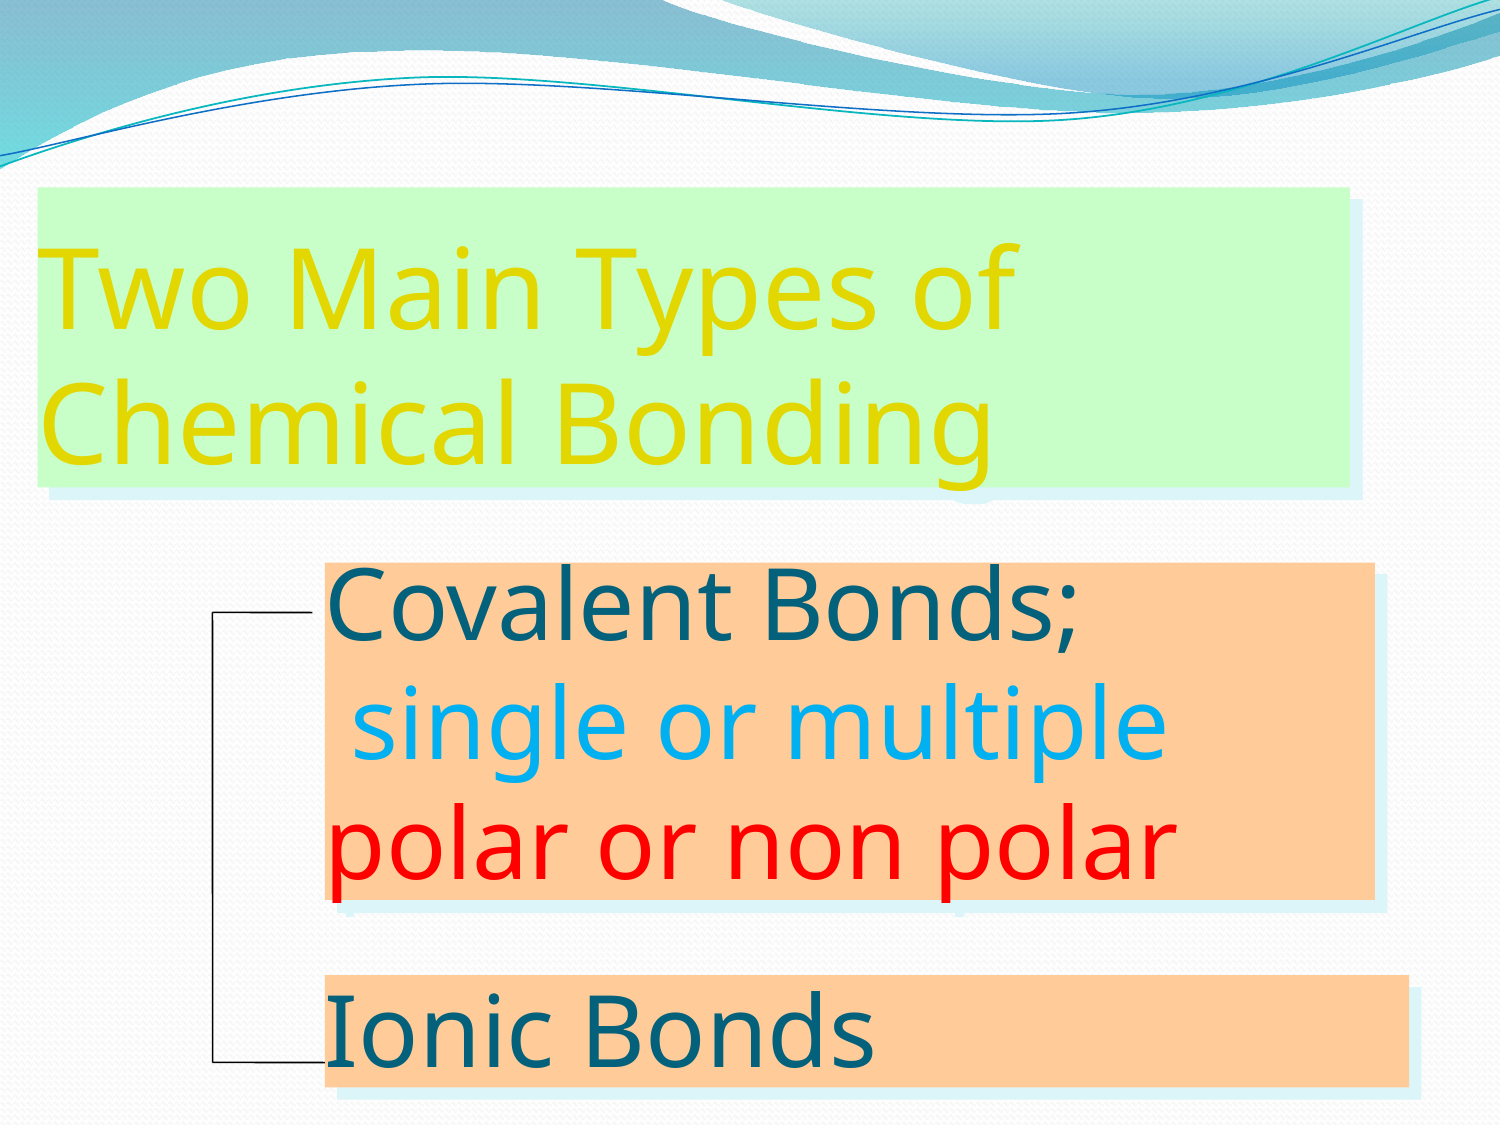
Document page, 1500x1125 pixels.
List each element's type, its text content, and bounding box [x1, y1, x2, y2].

text_box Covalent Bonds; single or multiple polar or non polar [324, 562, 1375, 900]
text_box Two Main Types of Chemical Bonding [37, 187, 1350, 488]
text_box Ionic Bonds [324, 975, 1410, 1088]
